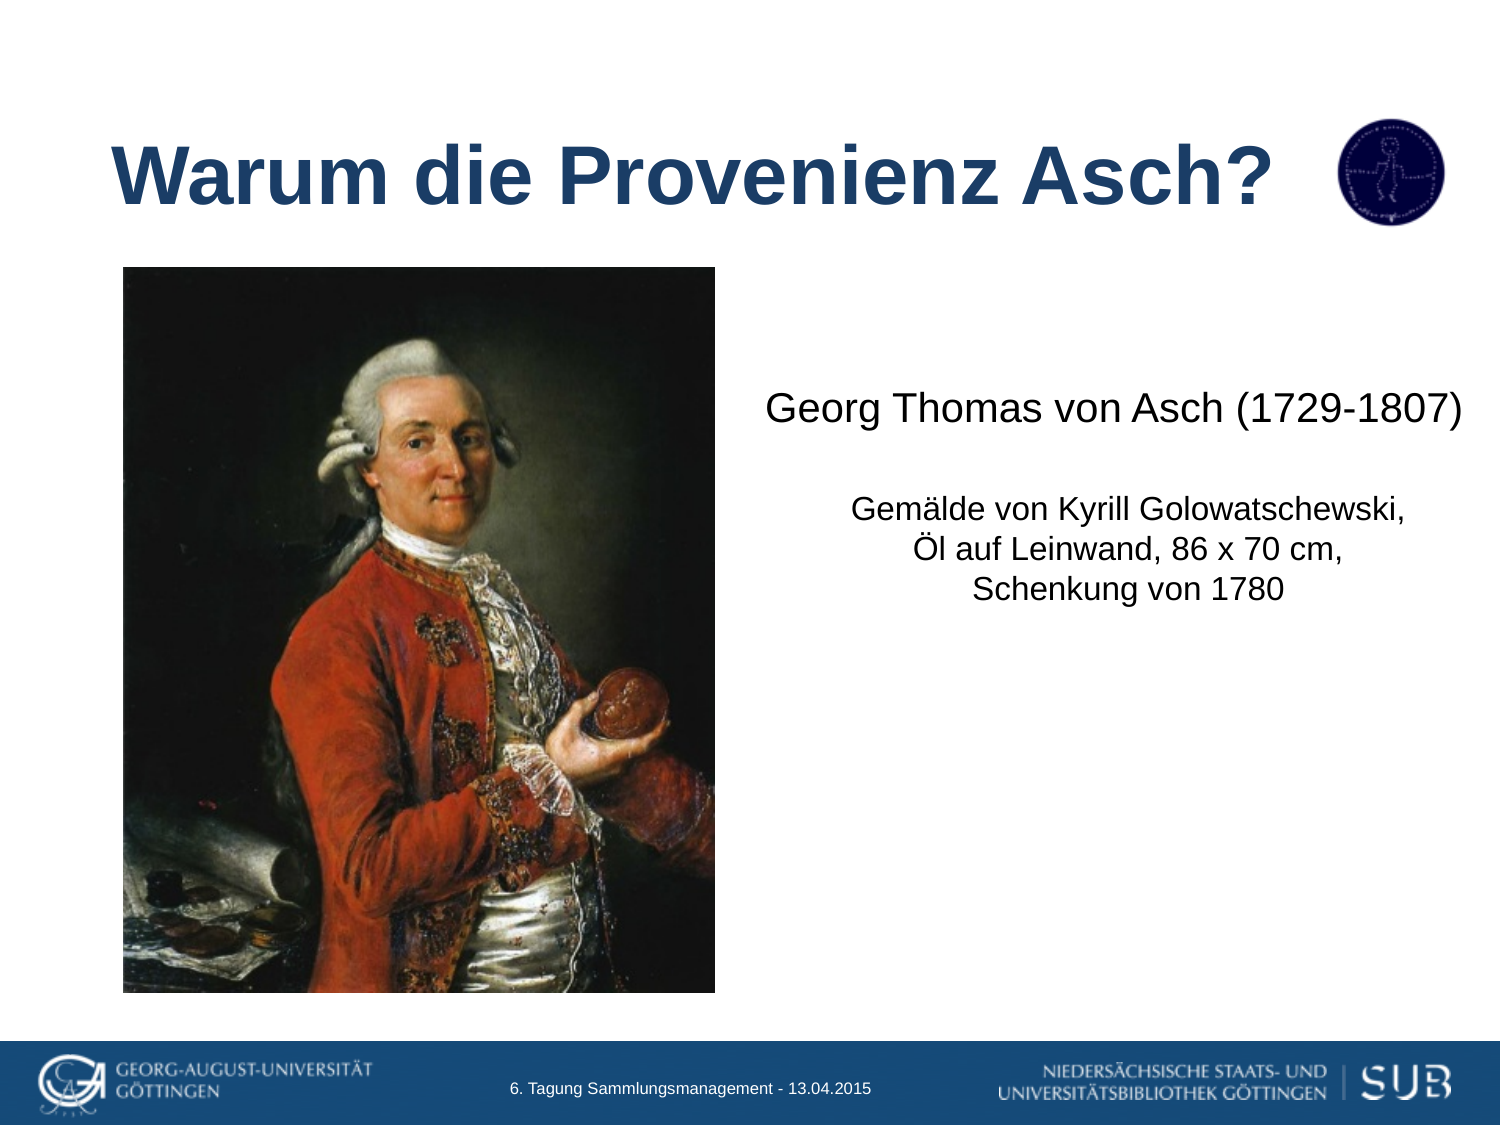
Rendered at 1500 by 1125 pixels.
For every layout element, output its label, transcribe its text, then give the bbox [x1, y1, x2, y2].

picture [123, 266, 715, 993]
text_box Georg Thomas von Asch (1729-1807) [750, 373, 1479, 439]
text_box Gemälde von Kyrill Golowatschewski, Öl auf Leinwand, 86 x 70 cm, Schenkung von 1780 [835, 479, 1422, 660]
picture [1370, 113, 1451, 232]
picture [0, 1041, 1500, 1125]
footer 6. Tagung Sammlungsmanagement - 13.04.2015 [395, 1050, 987, 1110]
title Warum die Provenienz Asch? [17, 113, 1370, 253]
